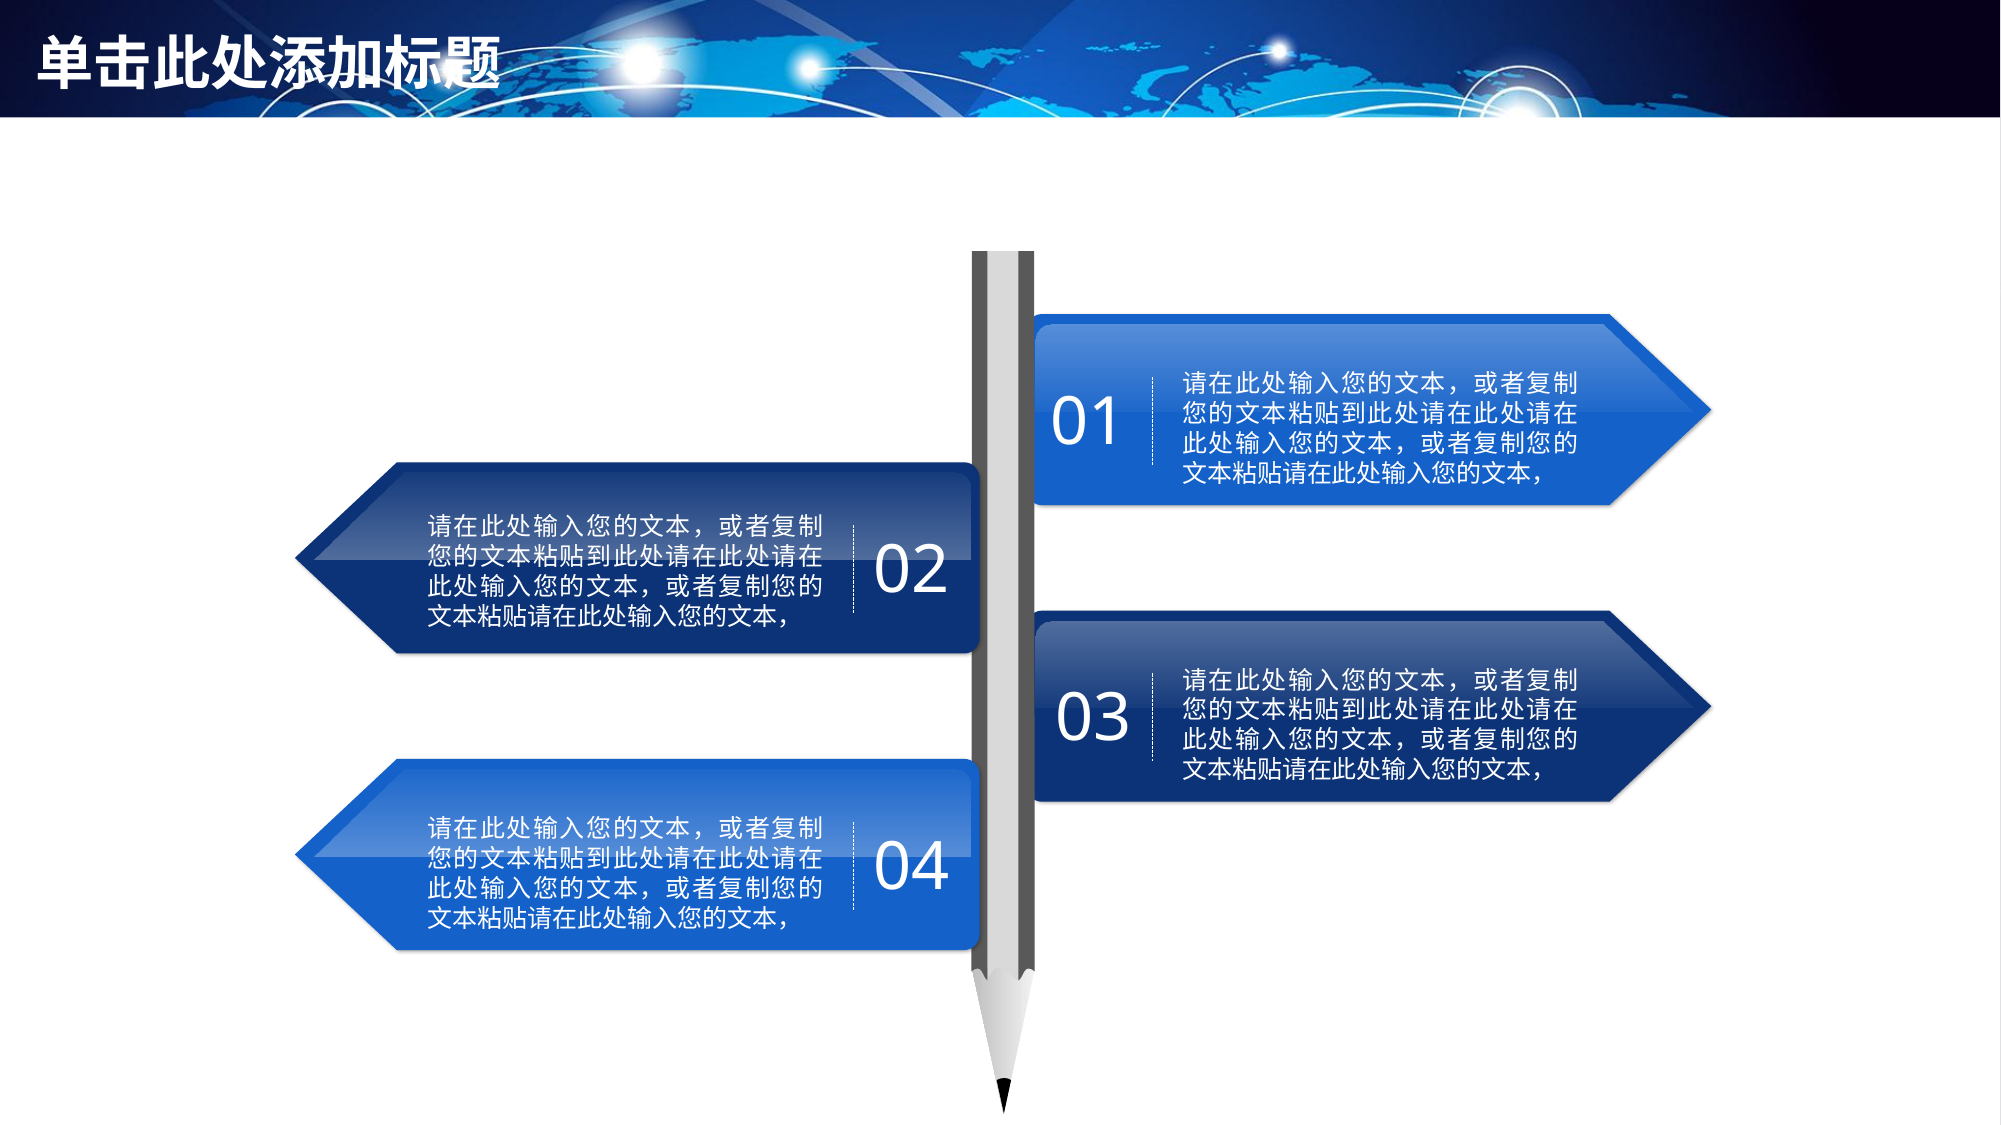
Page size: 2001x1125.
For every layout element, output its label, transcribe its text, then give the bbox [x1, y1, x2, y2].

picture [1039, 108, 1059, 117]
picture [1232, 108, 1266, 117]
picture [551, 108, 593, 117]
picture [524, 108, 544, 117]
title 单击此处添加标题 [20, 24, 1746, 108]
picture [0, 0, 2001, 1125]
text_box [294, 758, 980, 951]
picture [768, 108, 980, 117]
picture [372, 108, 437, 117]
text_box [294, 462, 980, 654]
picture [1163, 108, 1176, 117]
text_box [1035, 314, 1712, 506]
picture [1075, 108, 1164, 117]
picture [445, 108, 524, 117]
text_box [971, 250, 1035, 1114]
picture [1290, 108, 1438, 117]
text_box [1035, 610, 1712, 802]
picture [601, 108, 691, 117]
picture [1202, 108, 1213, 112]
